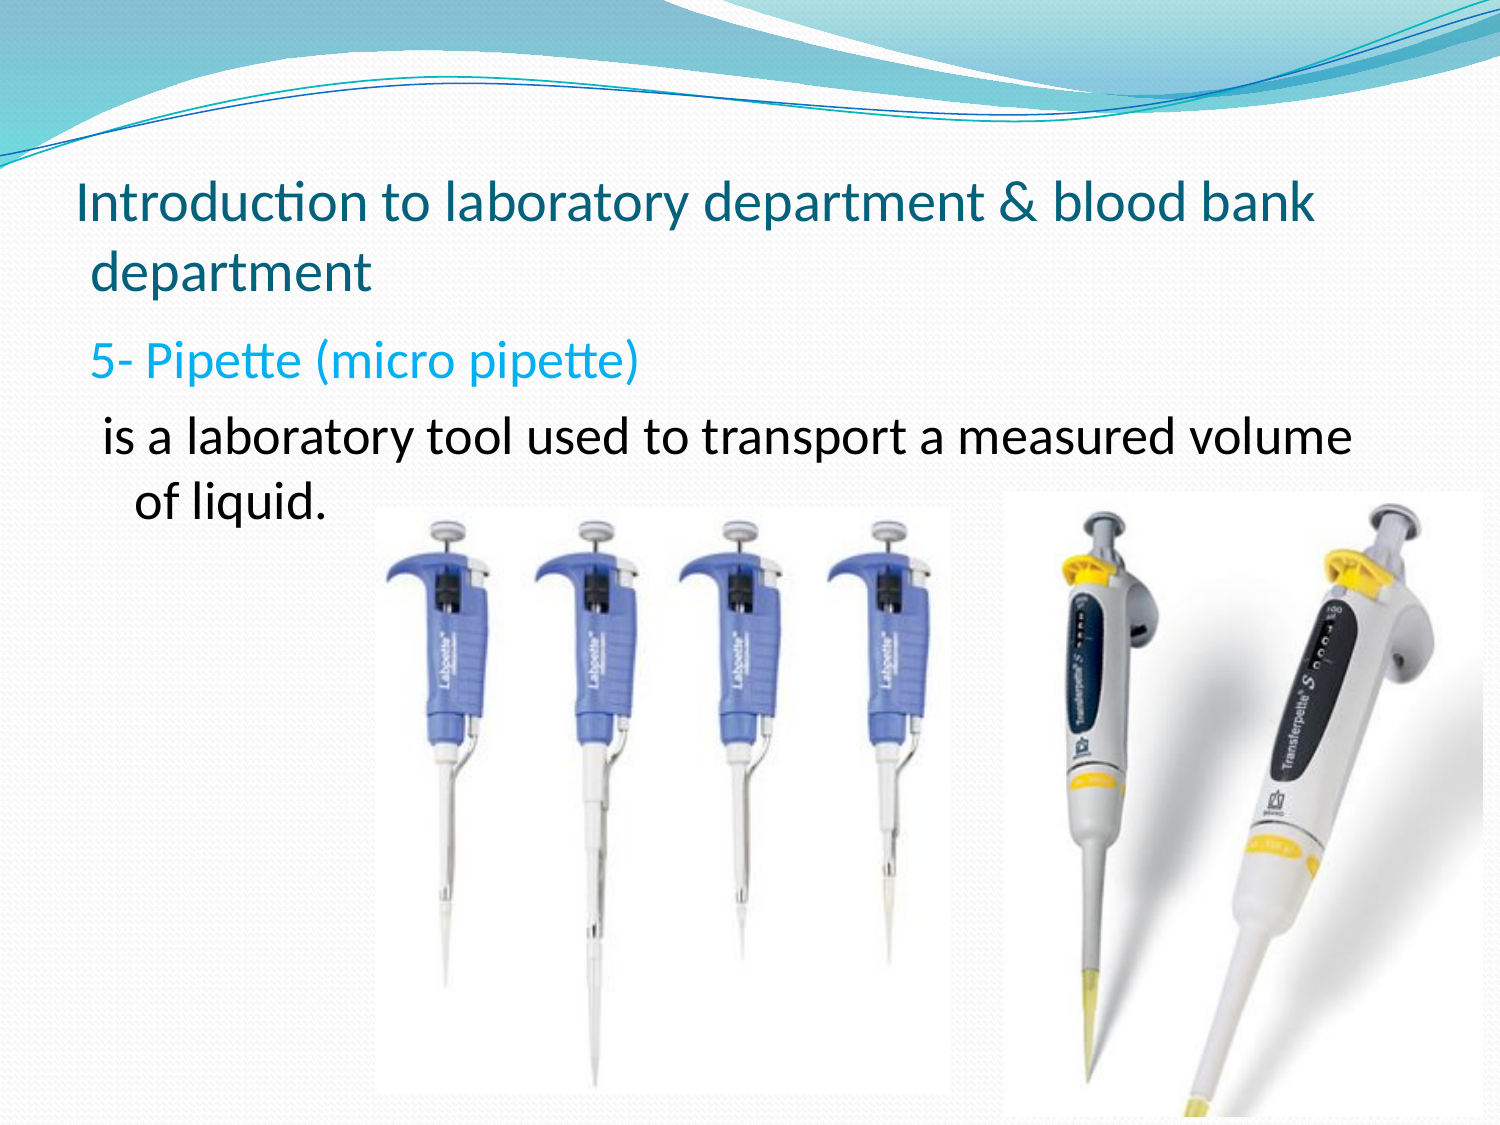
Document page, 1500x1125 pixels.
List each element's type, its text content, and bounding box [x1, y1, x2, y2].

picture [375, 508, 952, 1095]
picture [1003, 491, 1483, 1117]
title Introduction to laboratory department & blood bank department [75, 115, 1425, 303]
list 5- Pipette (micro pipette) is a laboratory tool used to transport a measured volume of liquid. [75, 317, 1425, 1038]
